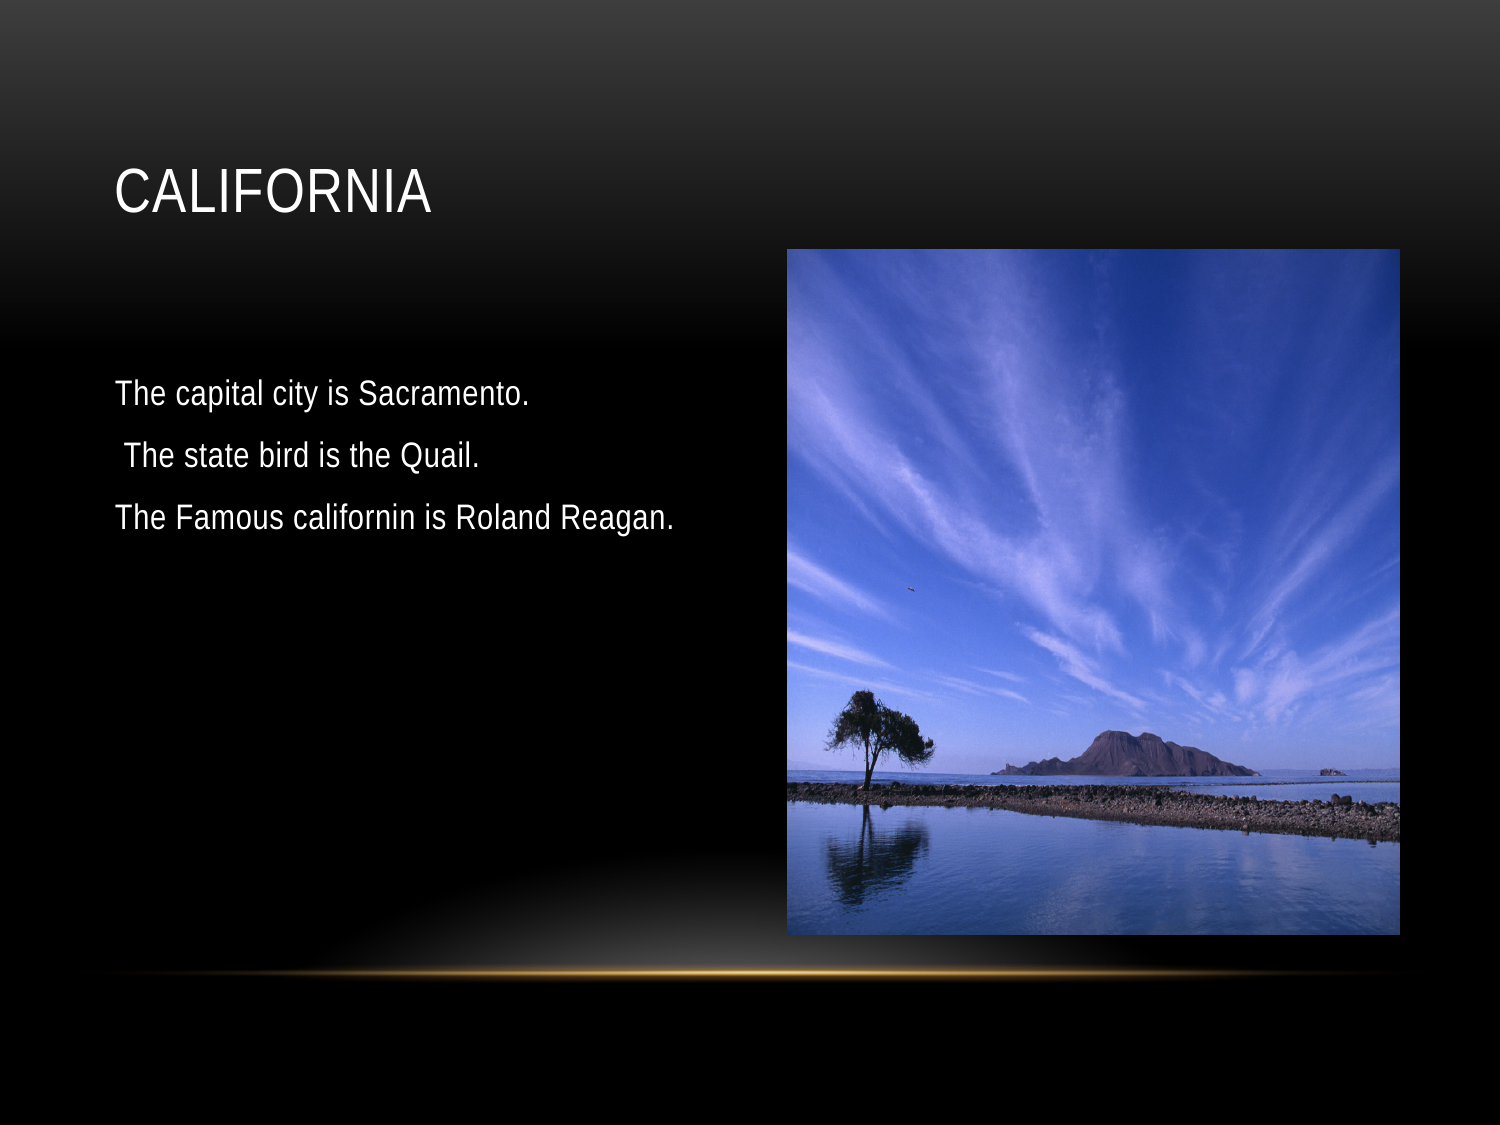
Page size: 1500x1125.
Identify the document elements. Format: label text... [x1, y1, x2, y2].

list The capital city is Sacramento. The state bird is the Quail. The Famous californin is Roland Reagan. [99, 362, 713, 938]
title california [99, 45, 1400, 233]
picture [0, 0, 1500, 1125]
